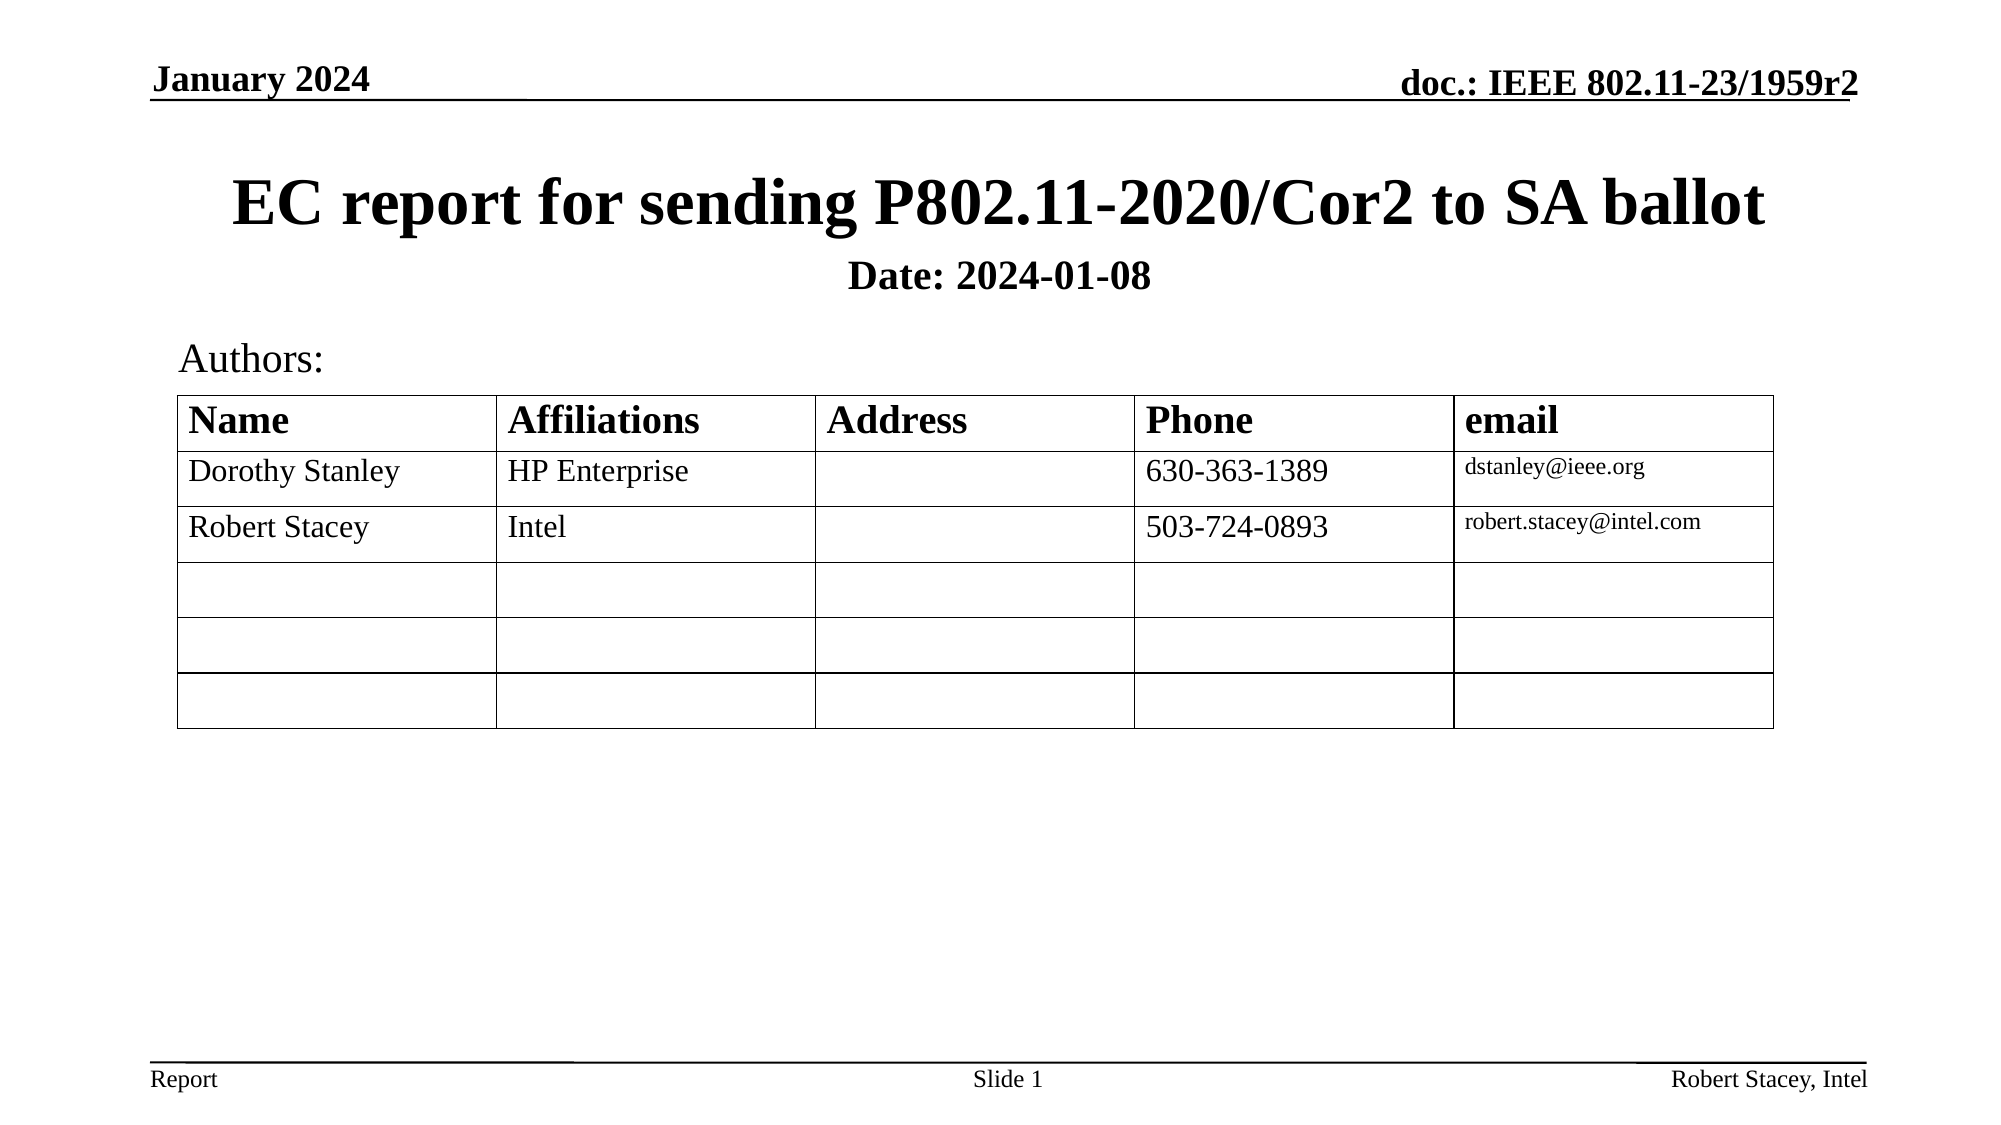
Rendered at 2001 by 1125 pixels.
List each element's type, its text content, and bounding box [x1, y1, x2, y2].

footer Robert Stacey, Intel [1171, 1061, 1869, 1093]
text_box Authors: [162, 323, 401, 387]
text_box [162, 394, 1827, 799]
subtitle Date: 2024-01-08 [299, 239, 1701, 319]
slide_number Slide 1 [950, 1061, 1067, 1123]
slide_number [152, 54, 563, 100]
title EC report for sending P802.11-2020/Cor2 to SA ballot [149, 76, 1851, 319]
